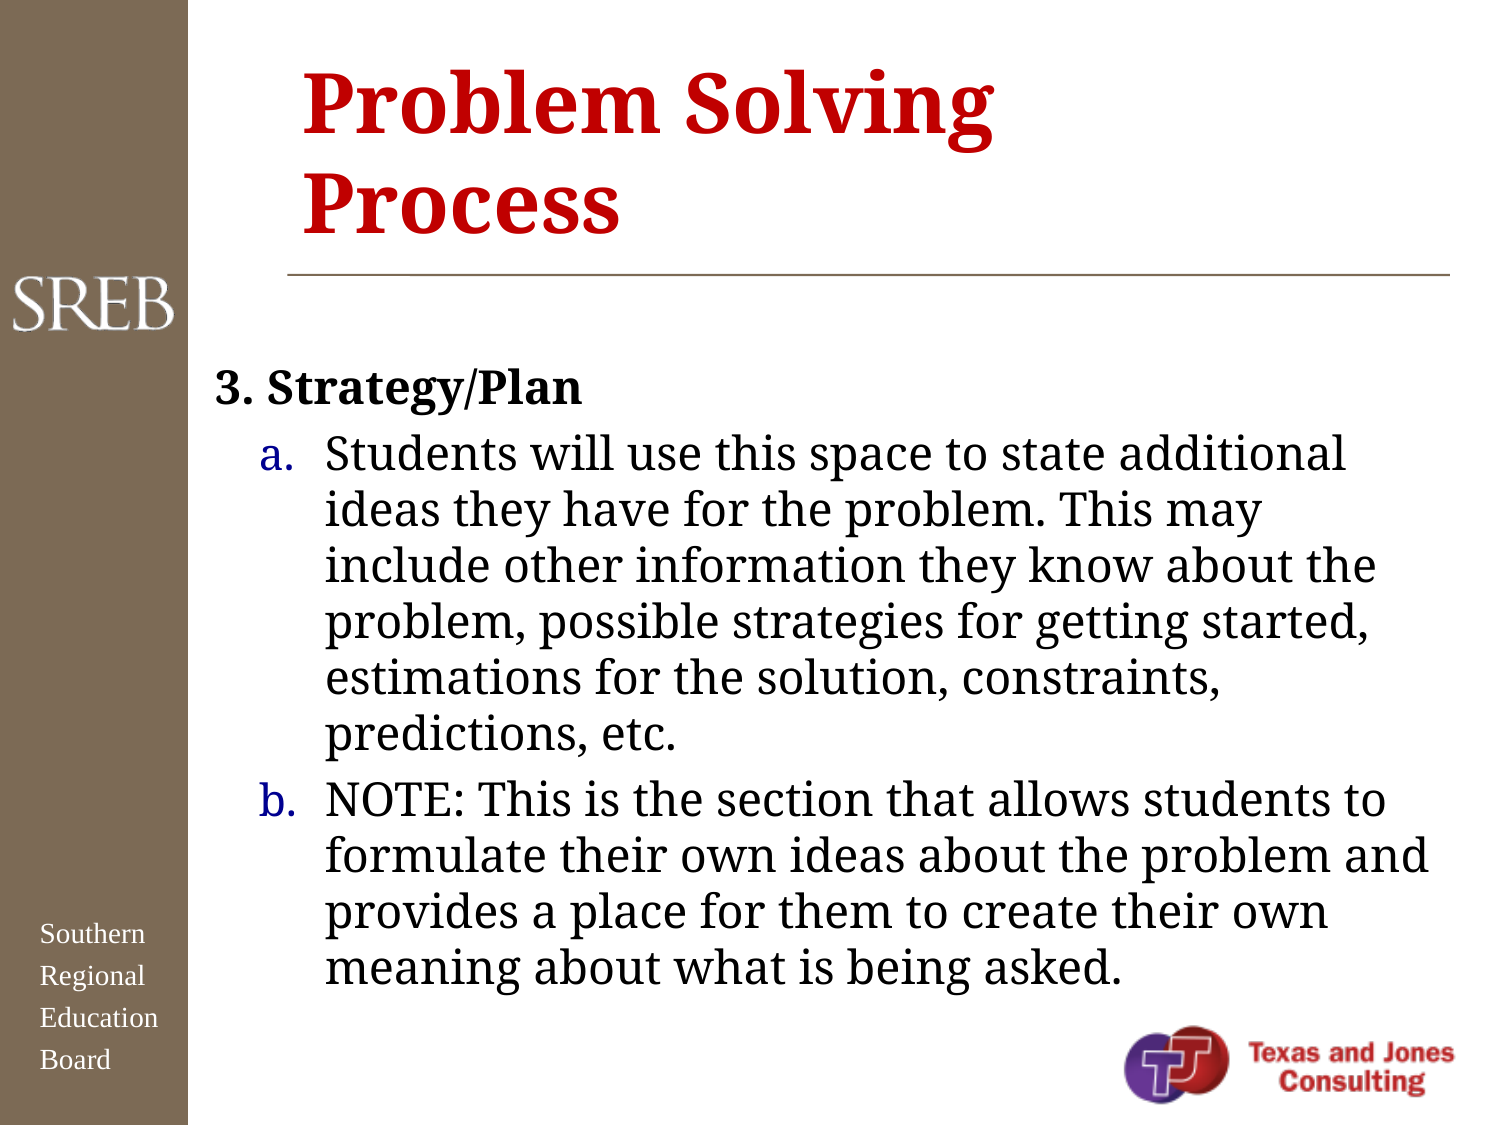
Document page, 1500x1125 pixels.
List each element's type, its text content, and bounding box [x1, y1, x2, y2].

list 3. Strategy/Plan Students will use this space to state additional ideas they have for the problem. This may include other information they know about the problem, possible strategies for getting started, estimations for the solution, constraints, predictions, etc. NOTE: This is the section that allows students to formulate their own ideas about the problem and provides a place for them to create their own meaning about what is being asked. [199, 349, 1450, 1003]
title Problem Solving Process [287, 74, 1263, 226]
picture [1057, 949, 1500, 1125]
picture [12, 274, 175, 332]
